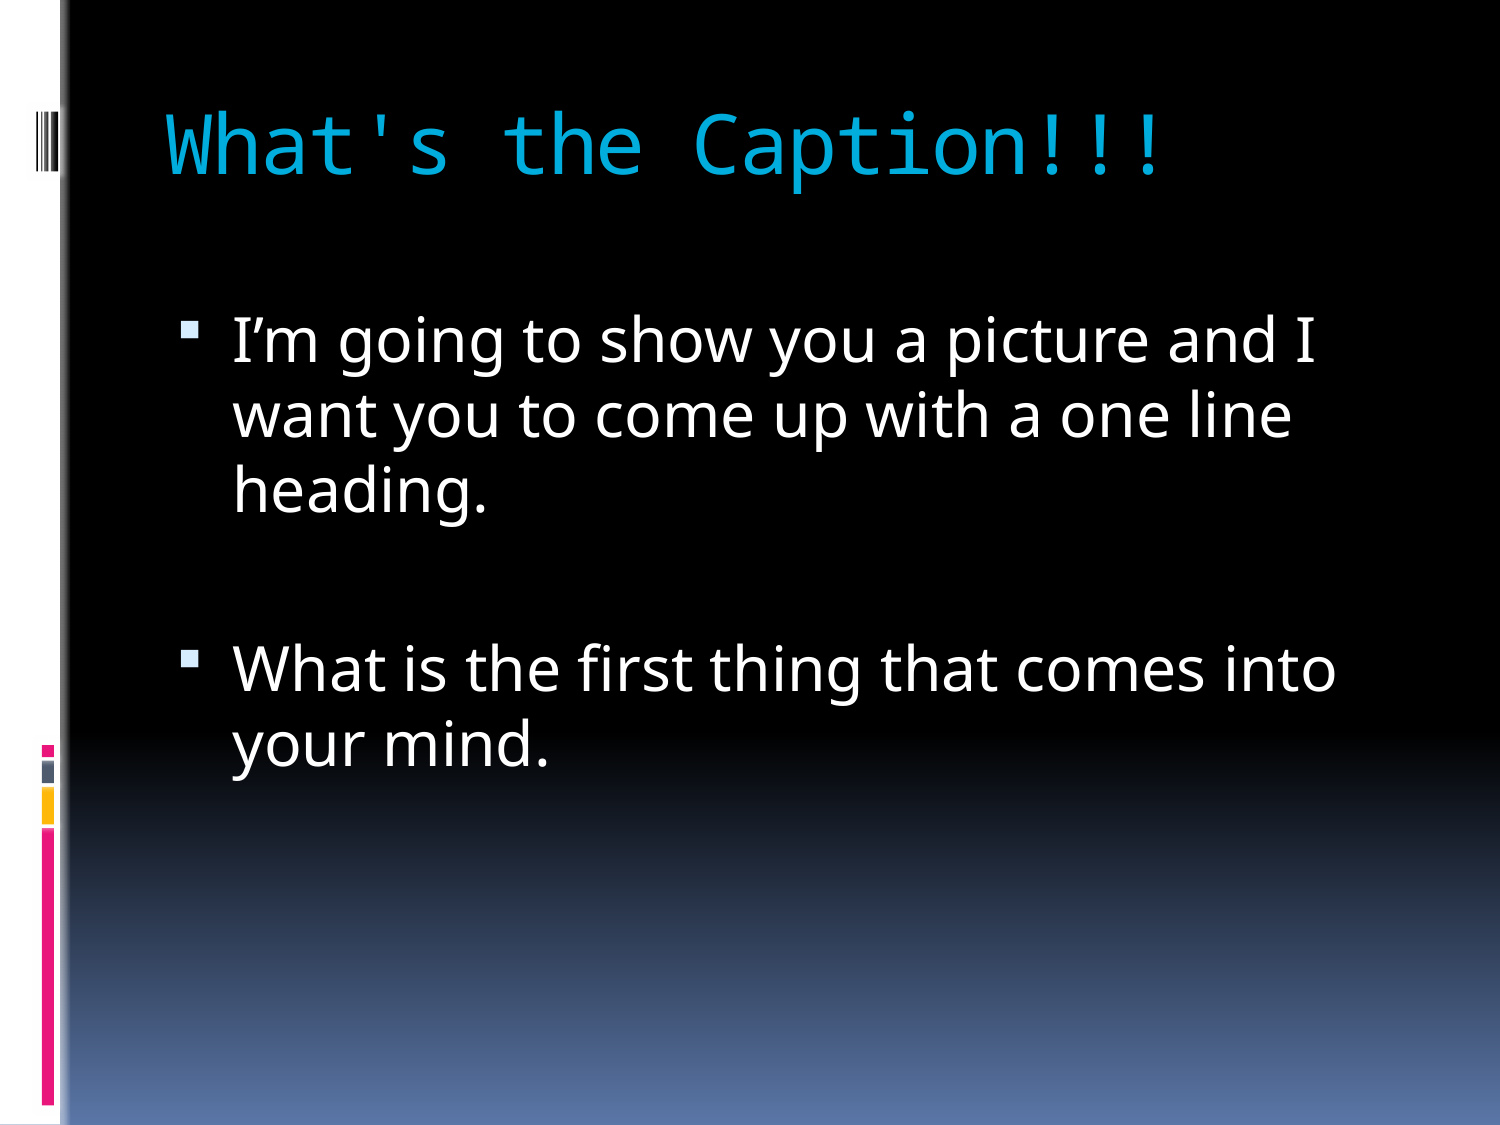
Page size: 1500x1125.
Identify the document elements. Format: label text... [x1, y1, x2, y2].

list I’m going to show you a picture and I want you to come up with a one line heading. What is the first thing that comes into your mind. [150, 292, 1425, 1043]
title What's the Caption!!! [150, 83, 1425, 234]
